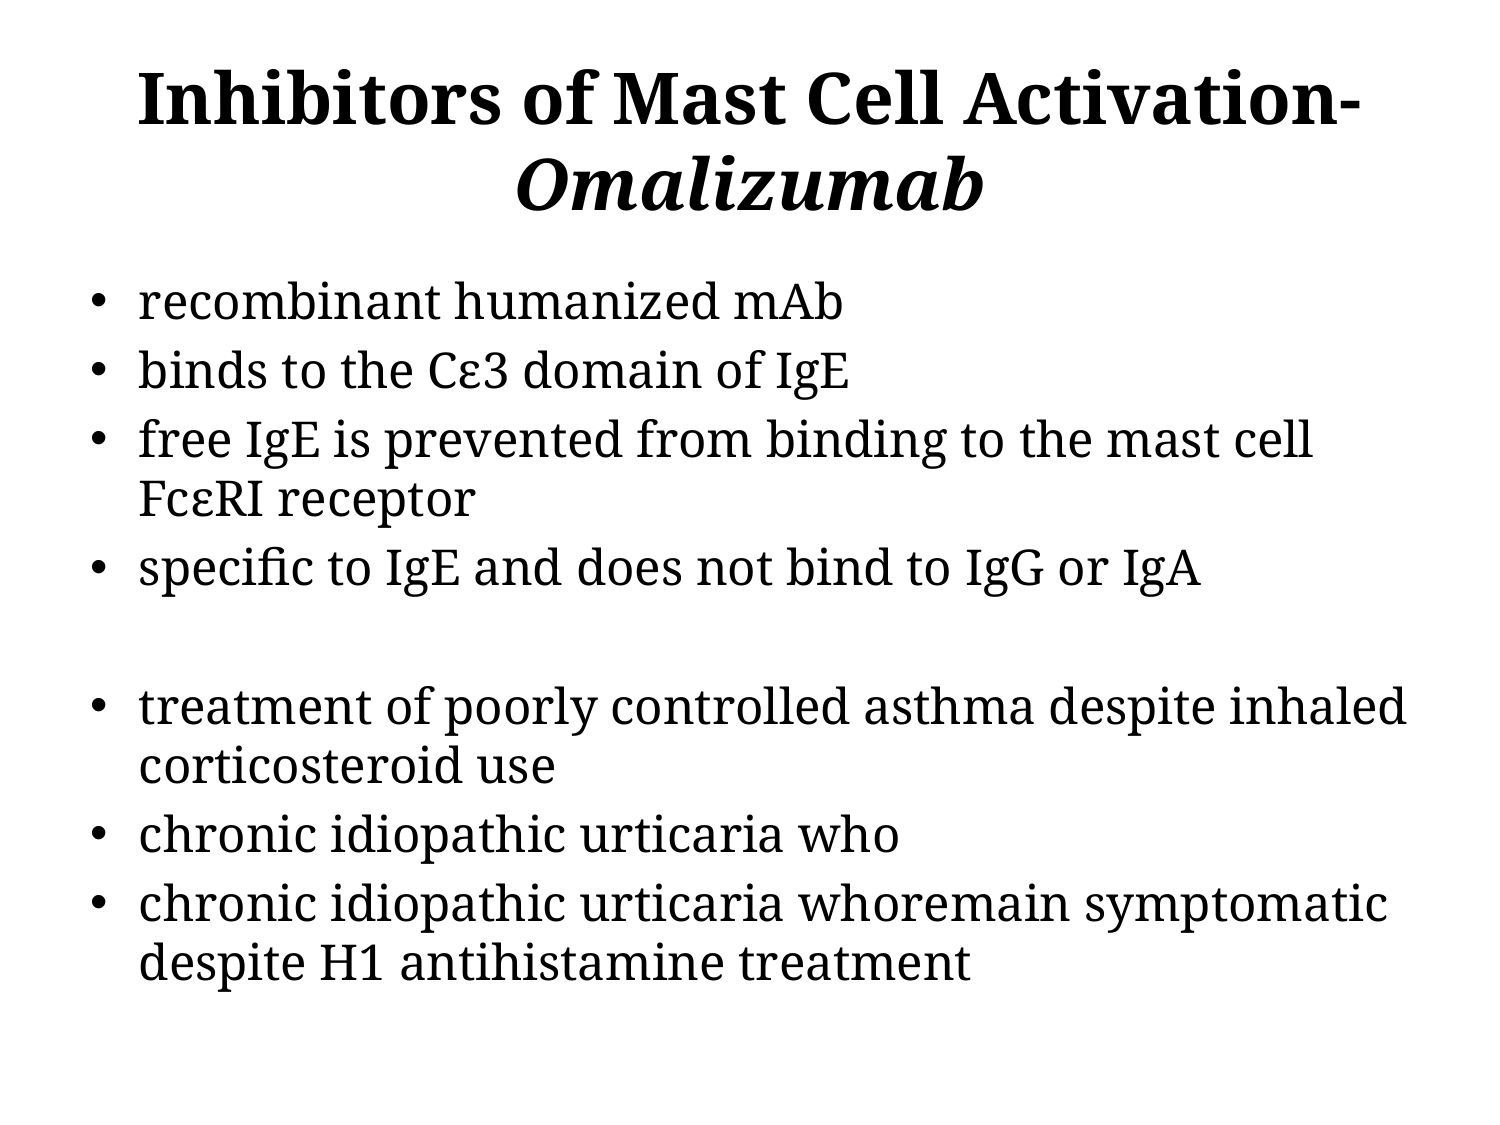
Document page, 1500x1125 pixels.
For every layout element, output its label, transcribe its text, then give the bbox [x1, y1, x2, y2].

title Inhibitors of Mast Cell Activation- Omalizumab [75, 45, 1425, 233]
list recombinant humanized mAb binds to the Cε3 domain of IgE free IgE is prevented from binding to the mast cell FcεRI receptor specific to IgE and does not bind to IgG or IgA treatment of poorly controlled asthma despite inhaled corticosteroid use chronic idiopathic urticaria who chronic idiopathic urticaria whoremain symptomatic despite H1 antihistamine treatment [75, 262, 1425, 1005]
